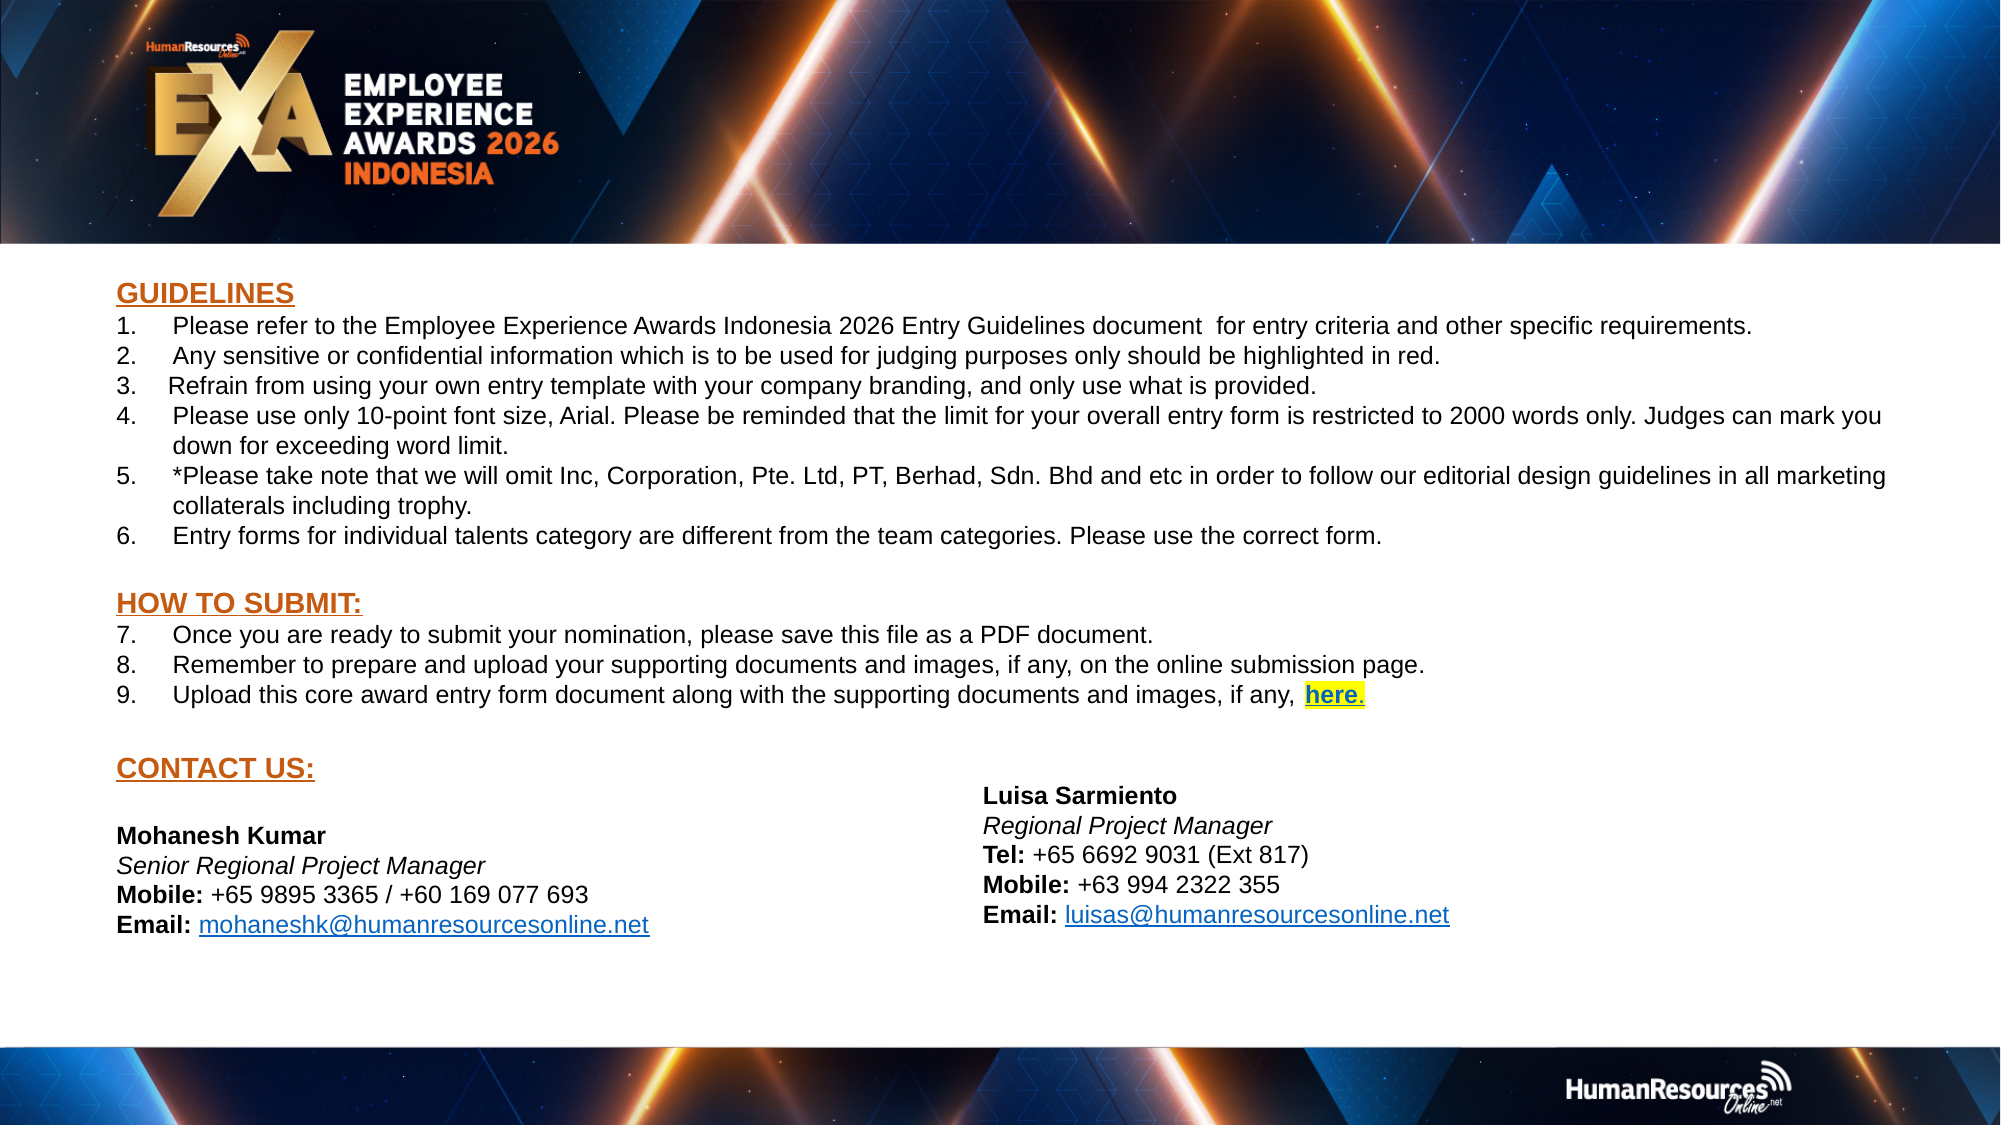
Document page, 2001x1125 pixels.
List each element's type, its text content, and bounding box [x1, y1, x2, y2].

text_box GUIDELINES Please refer to the Employee Experience Awards Indonesia 2026 Entry Guidelines document for entry criteria and other specific requirements. Any sensitive or confidential information which is to be used for judging purposes only should be highlighted in red. Refrain from using your own entry template with your company branding, and only use what is provided. Please use only 10-point font size, Arial. Please be reminded that the limit for your overall entry form is restricted to 2000 words only. Judges can mark you down for exceeding word limit. *Please take note that we will omit Inc, Corporation, Pte. Ltd, PT, Berhad, Sdn. Bhd and etc in order to follow our editorial design guidelines in all marketing collaterals including trophy. Entry forms for individual talents category are different from the team categories. Please use the correct form. HOW TO SUBMIT: Once you are ready to submit your nomination, please save this file as a PDF document. Remember to prepare and upload your supporting documents and images, if any, on the online submission page. Upload this core award entry form document along with the supporting documents and images, if any, here. [101, 267, 1923, 787]
picture [0, 0, 2001, 1125]
text_box CONTACT US: Mohanesh Kumar Senior Regional Project Manager Mobile: +65 9895 3365 / +60 169 077 693 Email: mohaneshk@humanresourcesonline.net Luisa Sarmiento Regional Project Manager Tel: +65 6692 9031 (Ext 817) Mobile: +63 994 2322 355 Email: luisas@humanresourcesonline.net [101, 741, 1865, 1125]
